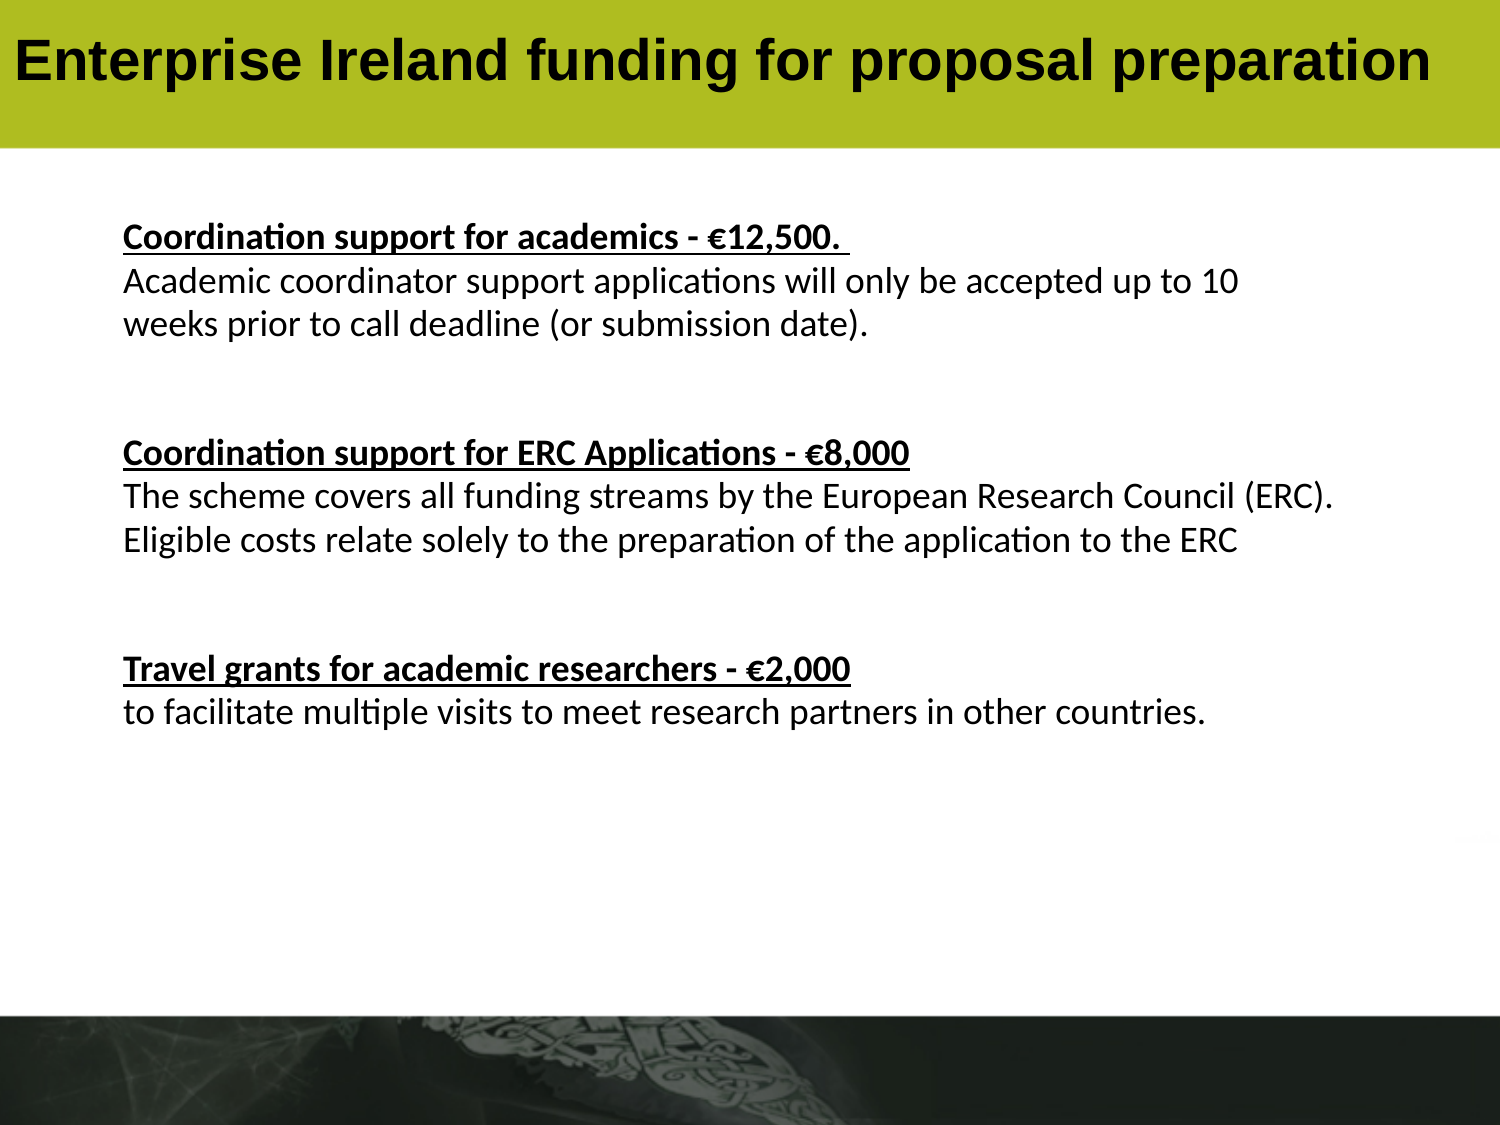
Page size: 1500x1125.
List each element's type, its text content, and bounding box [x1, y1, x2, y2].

picture [0, 0, 1500, 1125]
text_box Enterprise Ireland funding for proposal preparation [0, 19, 1491, 101]
text_box Coordination support for academics - €12,500. Academic coordinator support applications will only be accepted up to 10 weeks prior to call deadline (or submission date). Coordination support for ERC Applications - €8,000 The scheme covers all funding streams by the European Research Council (ERC). Eligible costs relate solely to the preparation of the application to the ERC Travel grants for academic researchers - €2,000 to facilitate multiple visits to meet research partners in other countries. [108, 208, 1353, 785]
